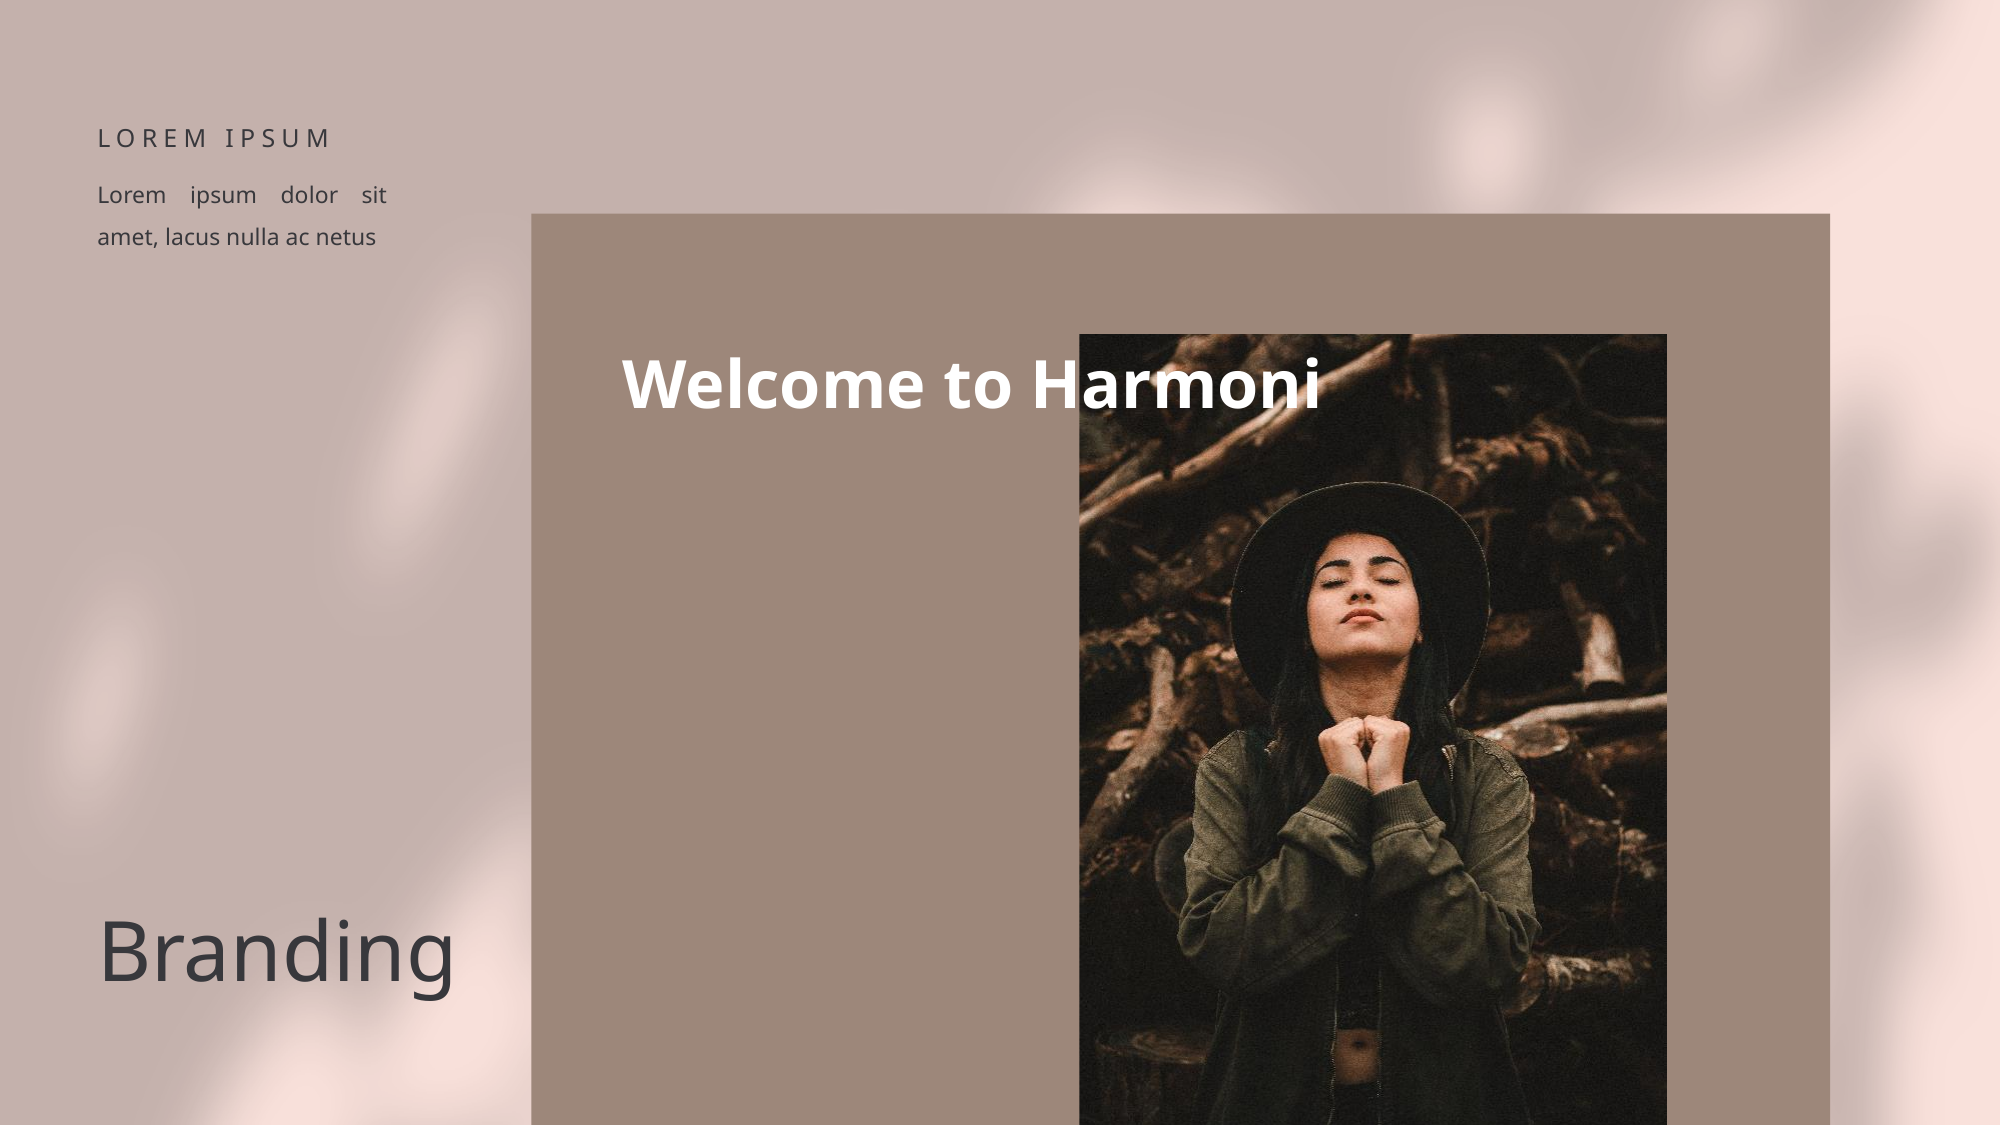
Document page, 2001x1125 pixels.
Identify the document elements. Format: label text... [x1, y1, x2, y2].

text_box Lorem ipsum dolor sit amet, lacus nulla ac netus [82, 159, 402, 258]
text_box Branding [82, 891, 728, 1006]
text_box [530, 213, 1831, 1125]
text_box LOREM IPSUM [82, 114, 532, 160]
picture [1079, 334, 1667, 1125]
text_box Welcome to Harmoni [492, 334, 1079, 588]
